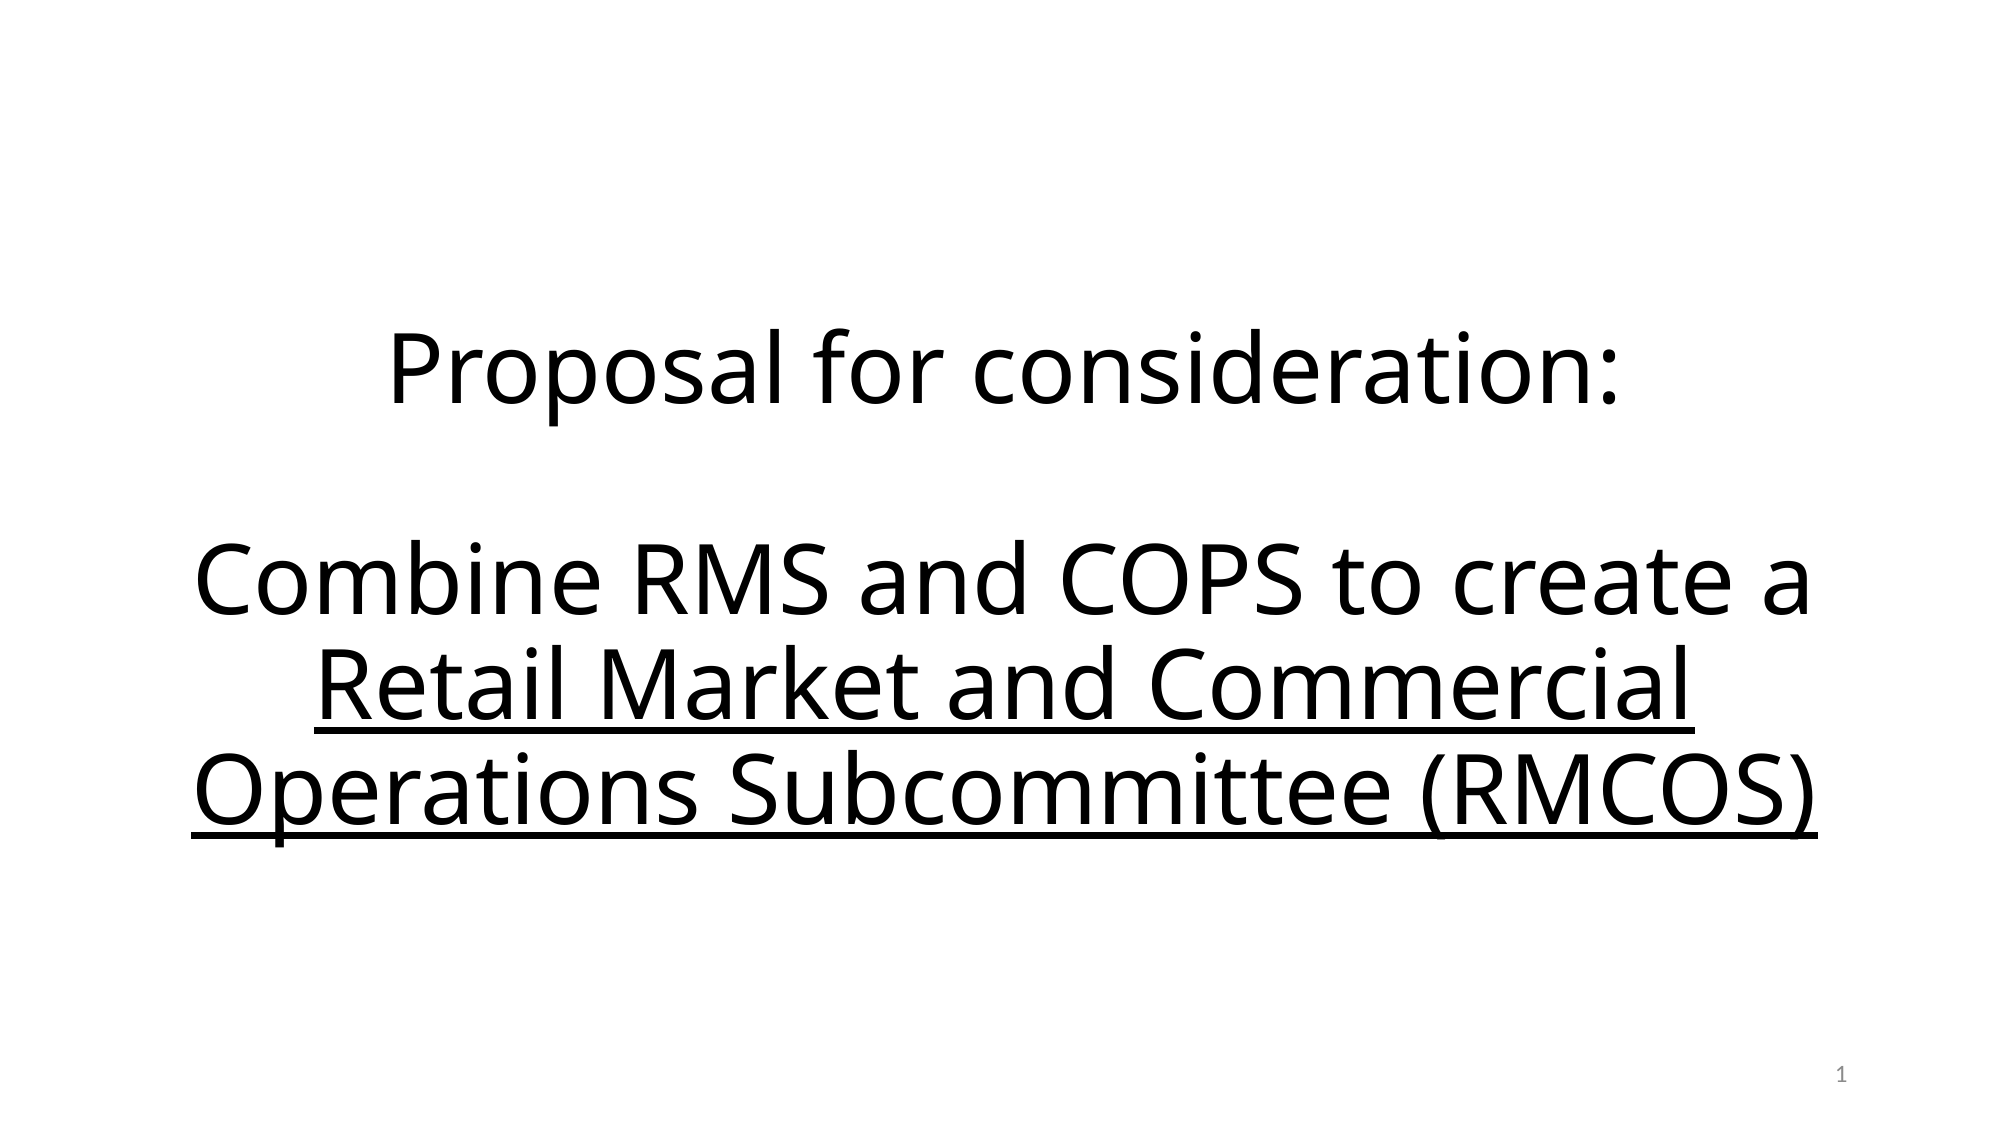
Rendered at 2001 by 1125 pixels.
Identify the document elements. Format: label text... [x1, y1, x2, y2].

title Proposal for consideration: Combine RMS and COPS to create a Retail Market and Commercial Operations Subcommittee (RMCOS) [165, 146, 1844, 854]
slide_number 1 [1412, 1042, 1863, 1103]
